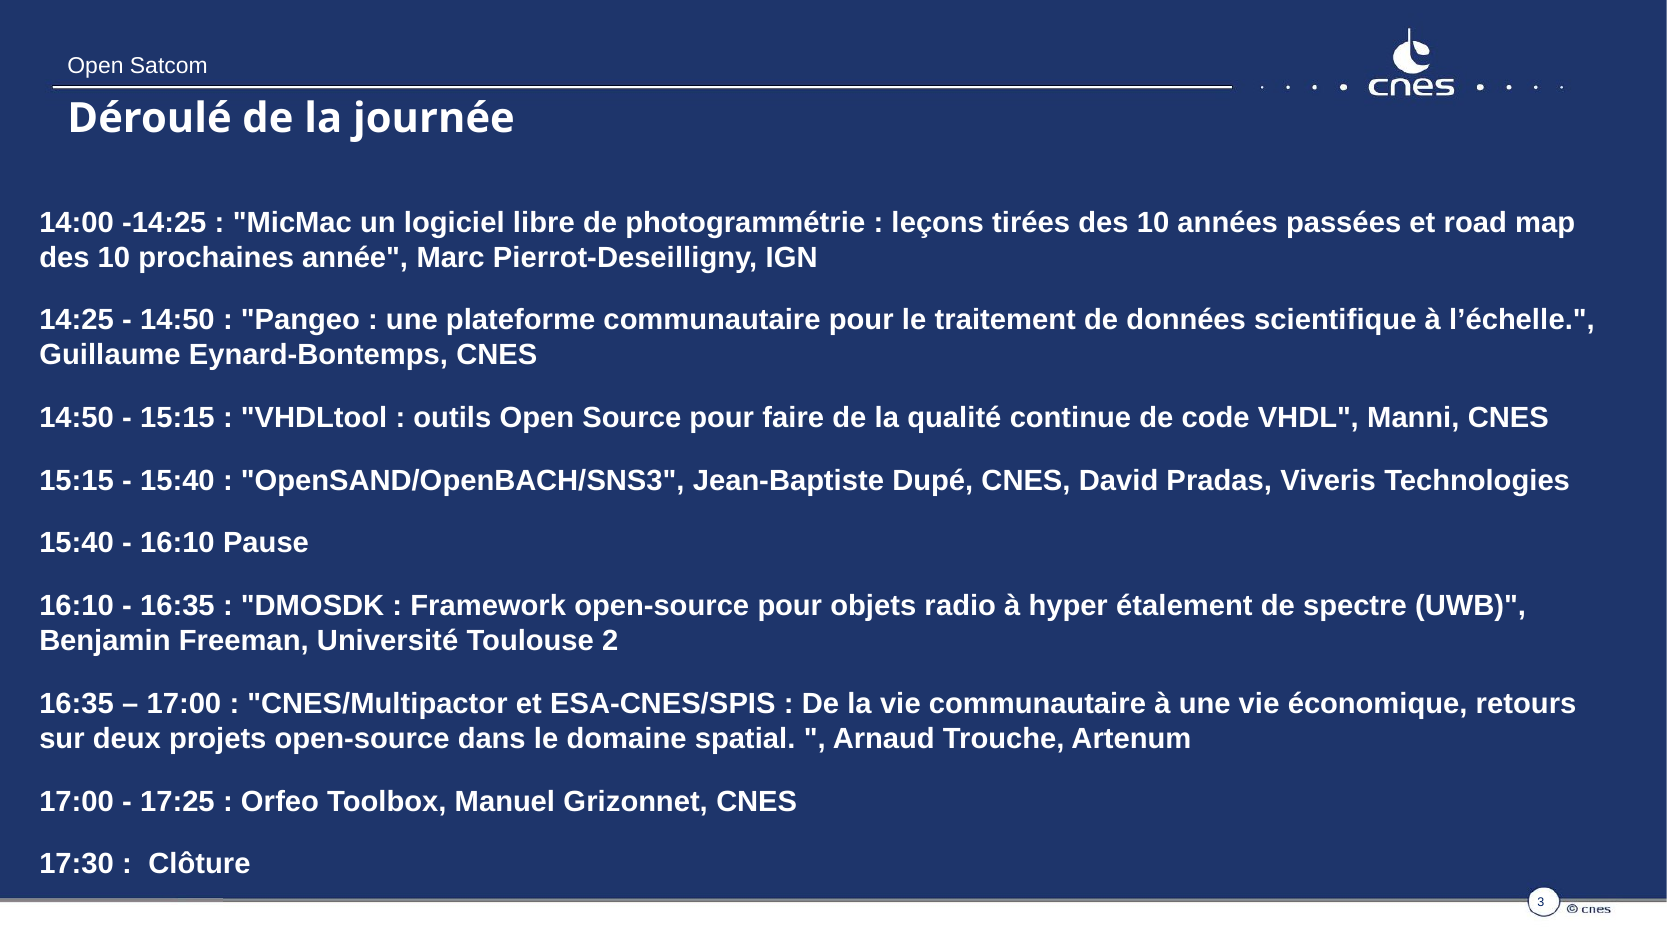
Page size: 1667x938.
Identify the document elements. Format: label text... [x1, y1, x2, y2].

slide_number 3 [1510, 876, 1572, 927]
title Déroulé de la journée [52, 87, 1361, 153]
text_box [1056, 182, 1633, 838]
subtitle Open Satcom [52, 42, 1361, 87]
picture [0, 0, 1667, 938]
text_box 14:00 -14:25 : "MicMac un logiciel libre de photogrammétrie : leçons tirées des 10 années passées et road map des 10 prochaines année", Marc Pierrot-Deseilligny, IGN 14:25 - 14:50 : "Pangeo : une plateforme communautaire pour le traitement de données scientifique à l’échelle.", Guillaume Eynard-Bontemps, CNES 14:50 - 15:15 : "VHDLtool : outils Open Source pour faire de la qualité continue de code VHDL", Manni, CNES 15:15 - 15:40 : "OpenSAND/OpenBACH/SNS3", Jean-Baptiste Dupé, CNES, David Pradas, Viveris Technologies 15:40 - 16:10 Pause 16:10 - 16:35 : "DMOSDK : Framework open-source pour objets radio à hyper étalement de spectre (UWB)", Benjamin Freeman, Université Toulouse 2 16:35 – 17:00 : "CNES/Multipactor et ESA-CNES/SPIS : De la vie communautaire à une vie économique, retours sur deux projets open-source dans le domaine spatial. ", Arnaud Trouche, Artenum 17:00 - 17:25 : Orfeo Toolbox, Manuel Grizonnet, CNES 17:30 : Clôture [24, 195, 1627, 863]
